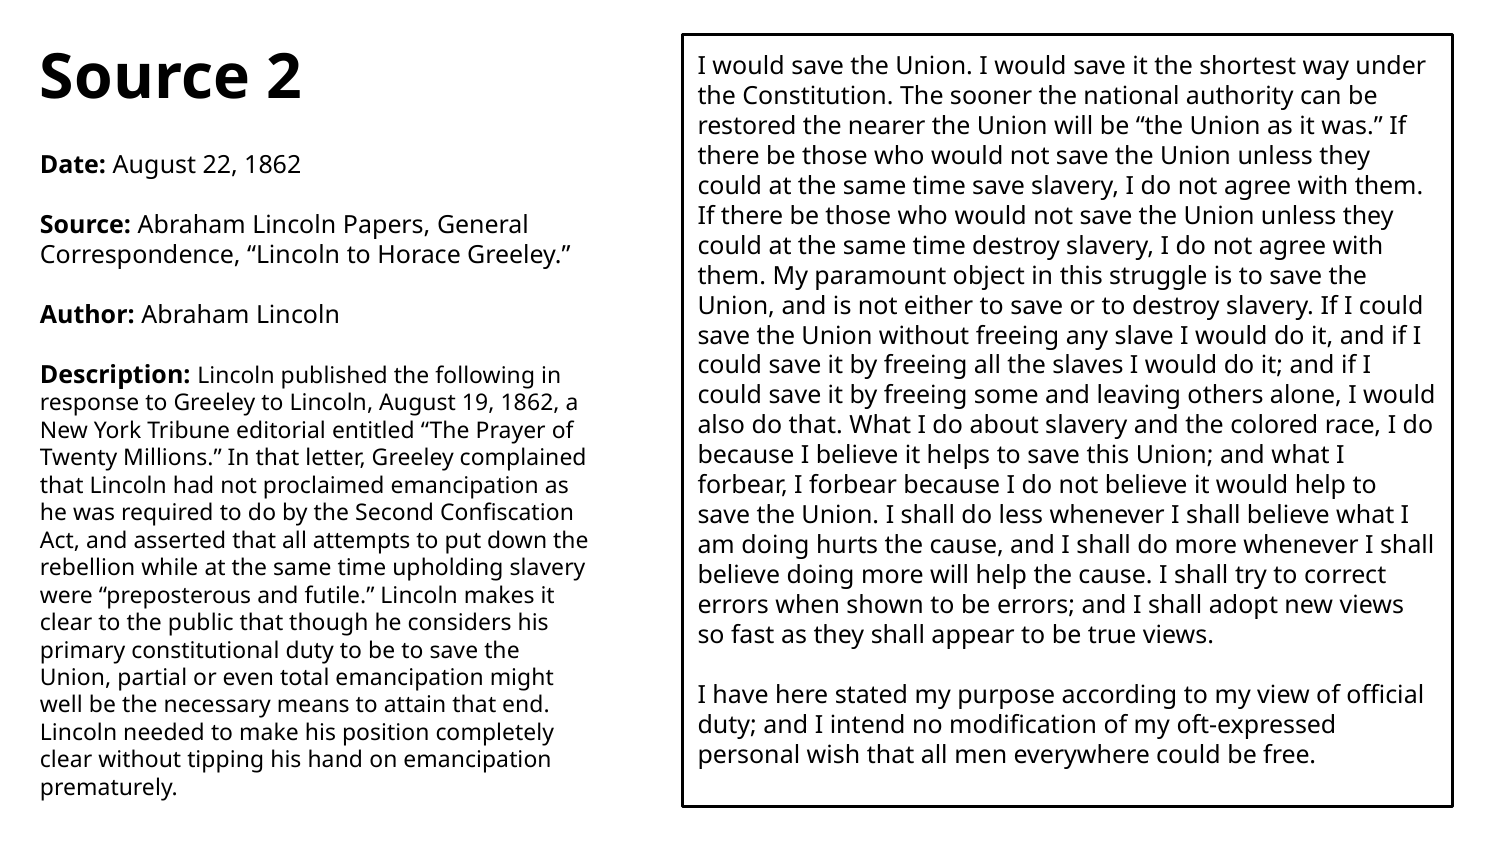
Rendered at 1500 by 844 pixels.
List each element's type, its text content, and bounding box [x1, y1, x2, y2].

text_box I would save the Union. I would save it the shortest way under the Constitution. The sooner the national authority can be restored the nearer the Union will be “the Union as it was.” If there be those who would not save the Union unless they could at the same time save slavery, I do not agree with them. If there be those who would not save the Union unless they could at the same time destroy slavery, I do not agree with them. My paramount object in this struggle is to save the Union, and is not either to save or to destroy slavery. If I could save the Union without freeing any slave I would do it, and if I could save it by freeing all the slaves I would do it; and if I could save it by freeing some and leaving others alone, I would also do that. What I do about slavery and the colored race, I do because I believe it helps to save this Union; and what I forbear, I forbear because I do not believe it would help to save the Union. I shall do less whenever I shall believe what I am doing hurts the cause, and I shall do more whenever I shall believe doing more will help the cause. I shall try to correct errors when shown to be errors; and I shall adopt new views so fast as they shall appear to be true views. I have here stated my purpose according to my view of official duty; and I intend no modification of my oft-expressed personal wish that all men everywhere could be free. [682, 34, 1453, 807]
text_box Source 2 Date: August 22, 1862 Source: Abraham Lincoln Papers, General Correspondence, “Lincoln to Horace Greeley.” Author: Abraham Lincoln Description: Lincoln published the following in response to Greeley to Lincoln, August 19, 1862, a New York Tribune editorial entitled “The Prayer of Twenty Millions.” In that letter, Greeley complained that Lincoln had not proclaimed emancipation as he was required to do by the Second Confiscation Act, and asserted that all attempts to put down the rebellion while at the same time upholding slavery were “preposterous and futile.” Lincoln makes it clear to the public that though he considers his primary constitutional duty to be to save the Union, partial or even total emancipation might well be the necessary means to attain that end. Lincoln needed to make his position completely clear without tipping his hand on emancipation prematurely. [24, 21, 611, 749]
